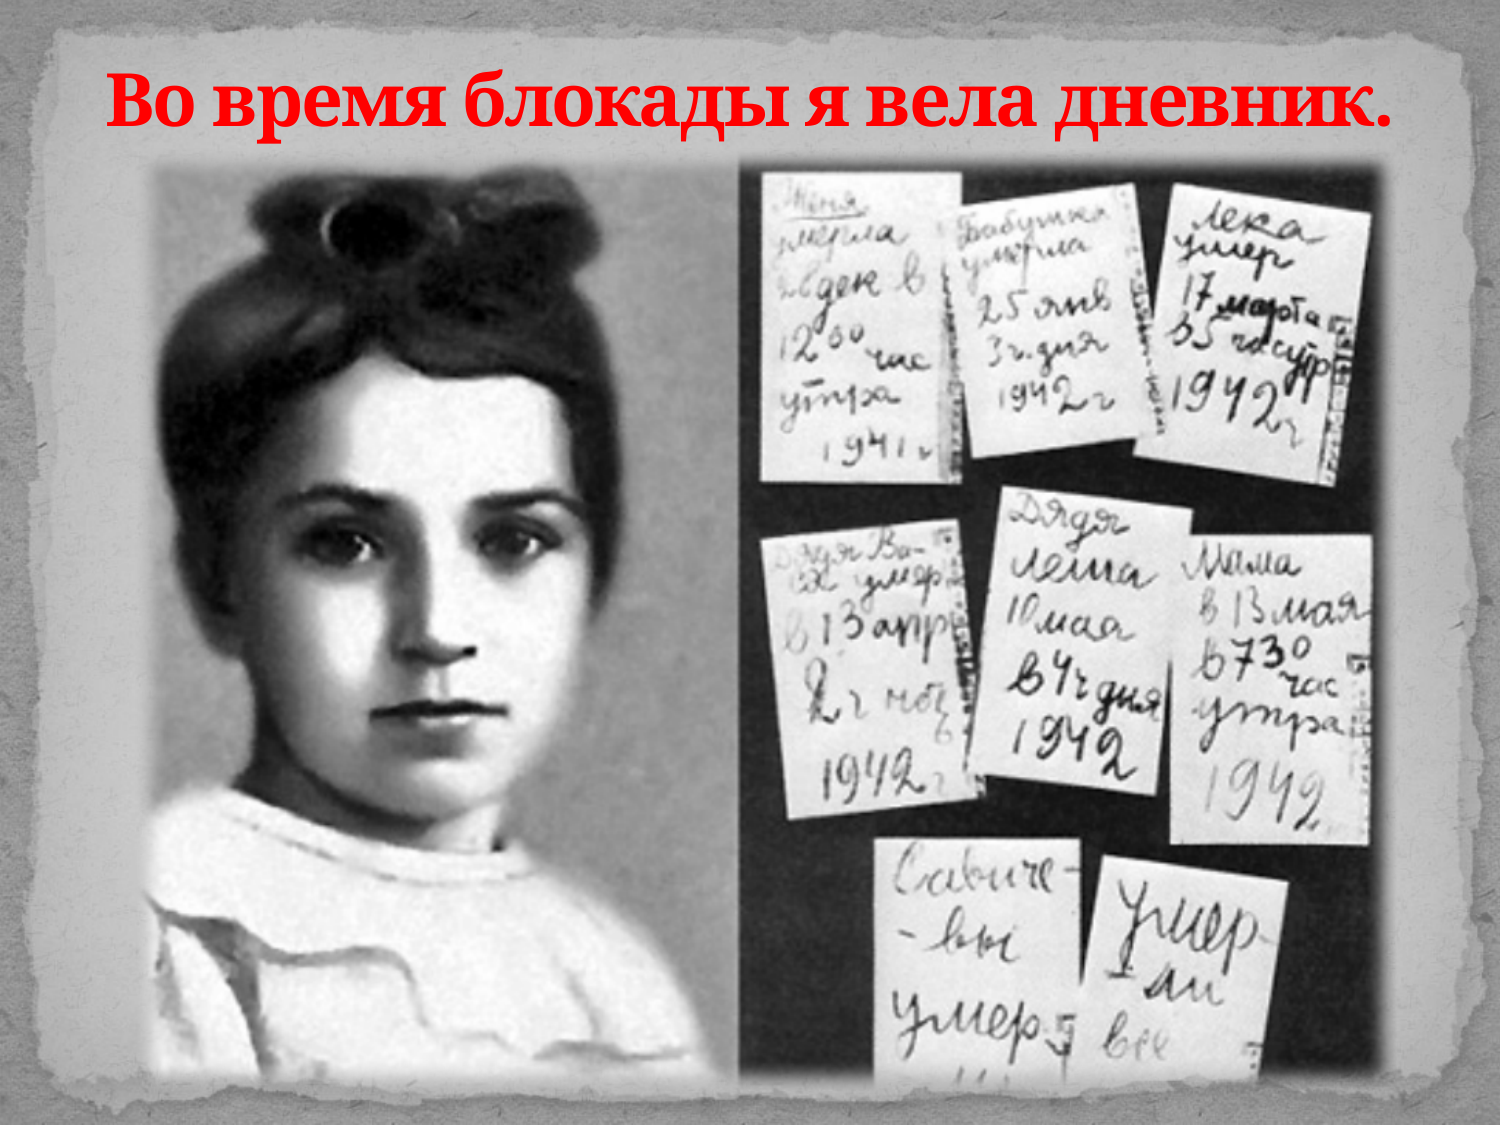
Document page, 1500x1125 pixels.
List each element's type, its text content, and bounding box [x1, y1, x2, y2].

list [138, 151, 1398, 1091]
title Во время блокады я вела дневник. [74, 24, 1425, 150]
